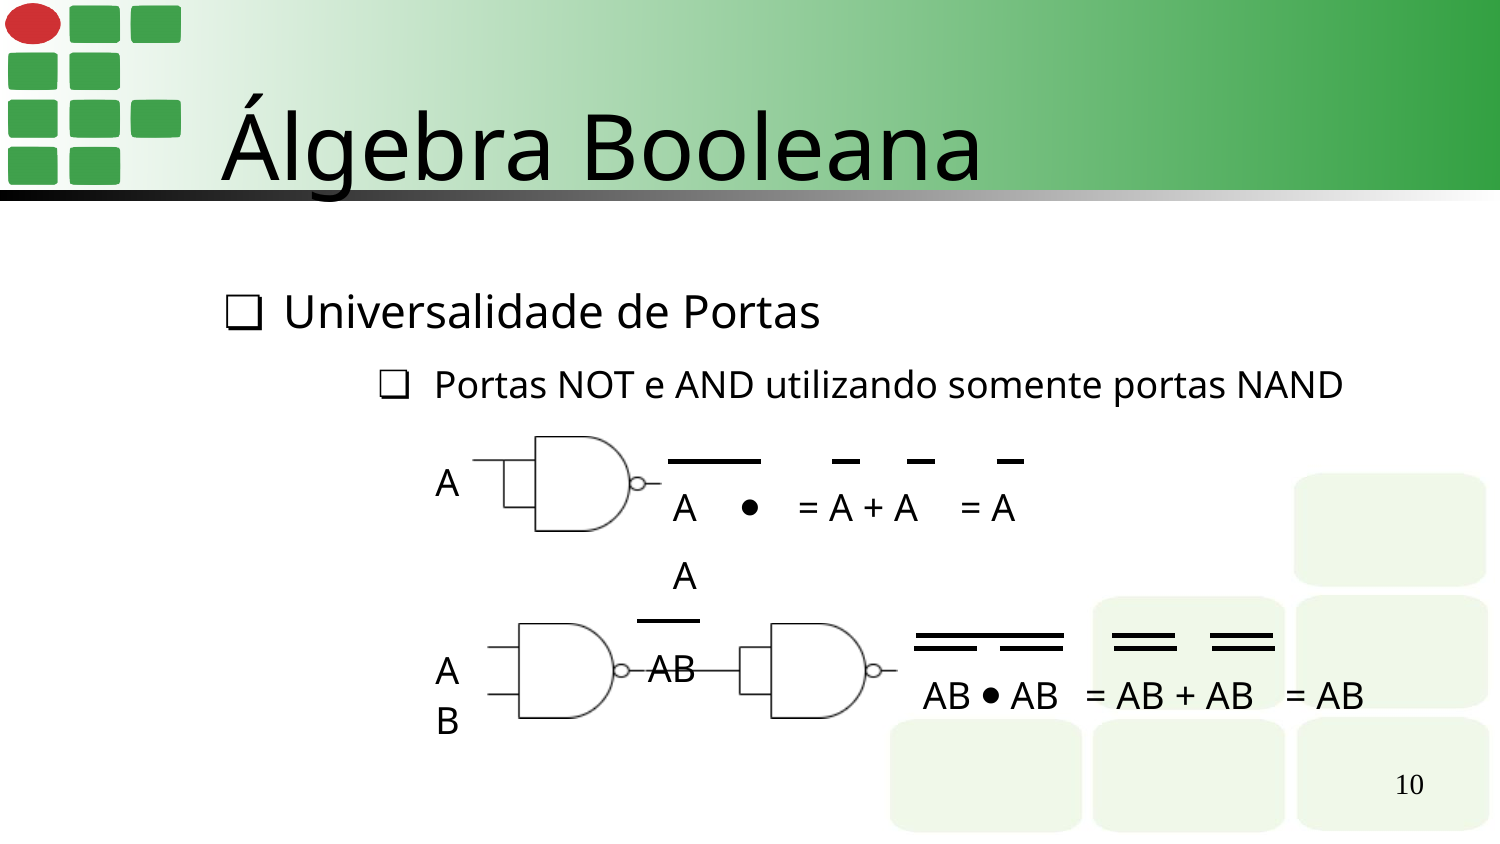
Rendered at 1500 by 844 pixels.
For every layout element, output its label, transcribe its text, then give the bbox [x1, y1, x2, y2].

text_box Universalidade de Portas Portas NOT e AND utilizando somente portas NAND [193, 248, 1469, 395]
text_box Álgebra Booleana [206, 26, 1468, 207]
picture [471, 436, 662, 532]
text_box A ⦁ A [665, 454, 775, 513]
text_box B [420, 666, 476, 725]
picture [5, 3, 181, 185]
text_box AB ⦁ AB [907, 641, 1070, 700]
text_box A [420, 616, 476, 666]
text_box = A + A [782, 454, 945, 513]
text_box = AB [1270, 641, 1405, 700]
slide_number ‹#› [1075, 768, 1425, 827]
text_box A [420, 429, 476, 488]
text_box = AB + AB [1070, 641, 1270, 700]
picture [487, 441, 1495, 835]
text_box = A [945, 454, 1042, 513]
text_box AB [632, 614, 715, 621]
